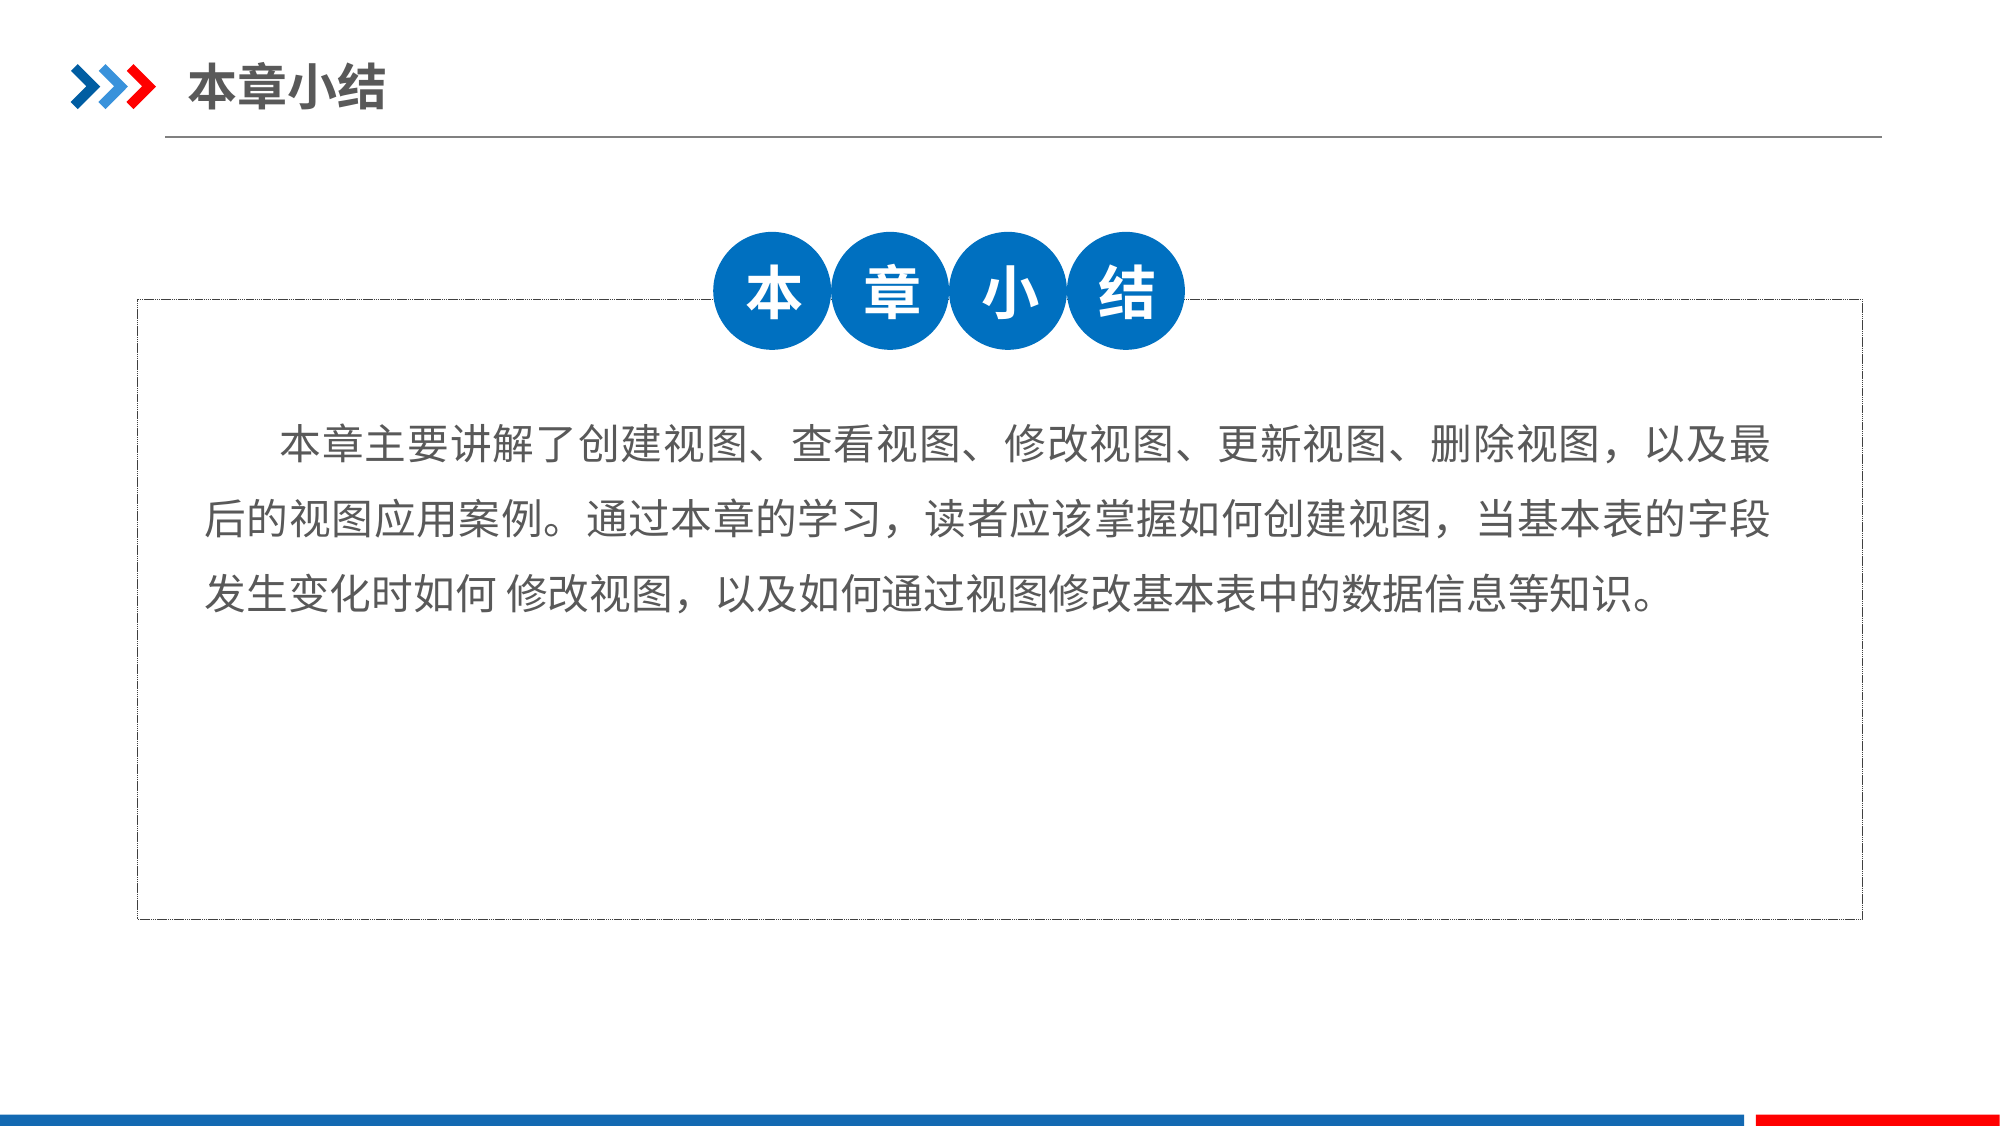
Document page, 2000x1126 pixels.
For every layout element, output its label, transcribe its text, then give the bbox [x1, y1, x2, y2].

text_box 本章小结 [187, 43, 1118, 127]
text_box [136, 297, 1864, 921]
text_box 章 [829, 229, 949, 352]
text_box 本 [711, 229, 831, 352]
text_box 小 [946, 229, 1067, 352]
text_box 结 [1064, 229, 1187, 352]
